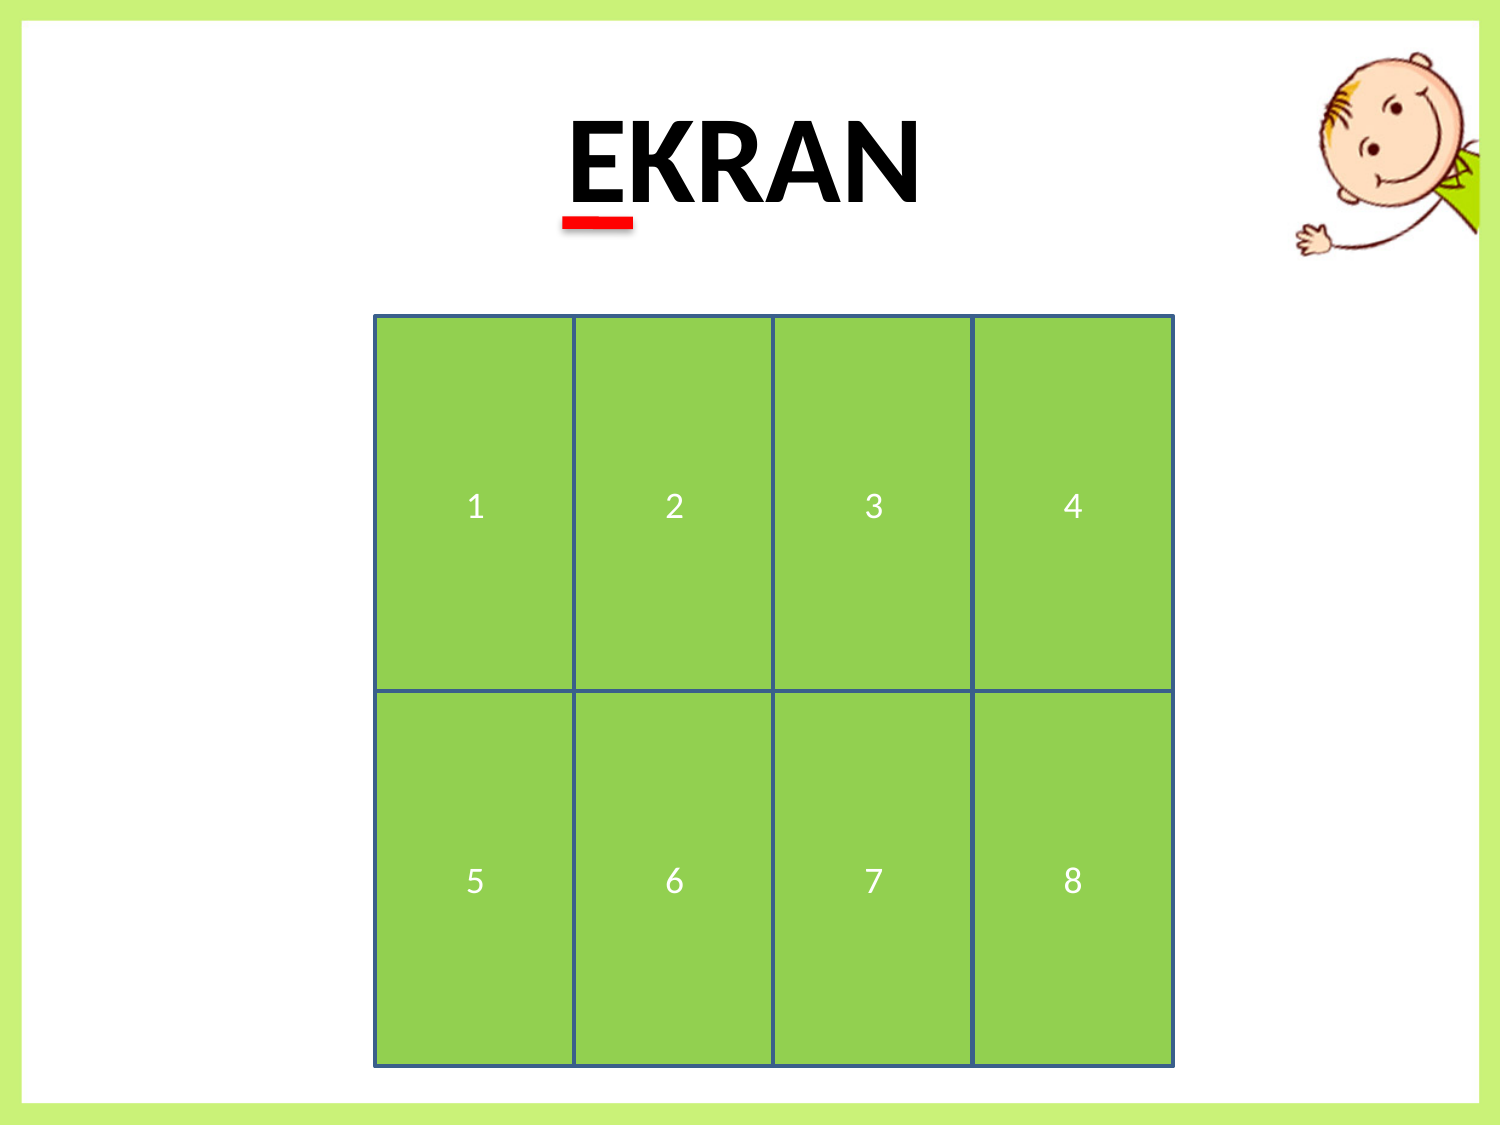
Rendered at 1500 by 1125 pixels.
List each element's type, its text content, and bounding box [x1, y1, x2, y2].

text_box 6 [572, 1004, 771, 1068]
text_box 1 [373, 314, 404, 689]
text_box 4 [1119, 314, 1175, 689]
title EKRAN [70, 58, 1421, 247]
text_box 7 [771, 1004, 970, 1068]
text_box 5 [373, 689, 572, 1068]
text_box 8 [970, 689, 1175, 1068]
picture [0, 0, 1500, 1125]
